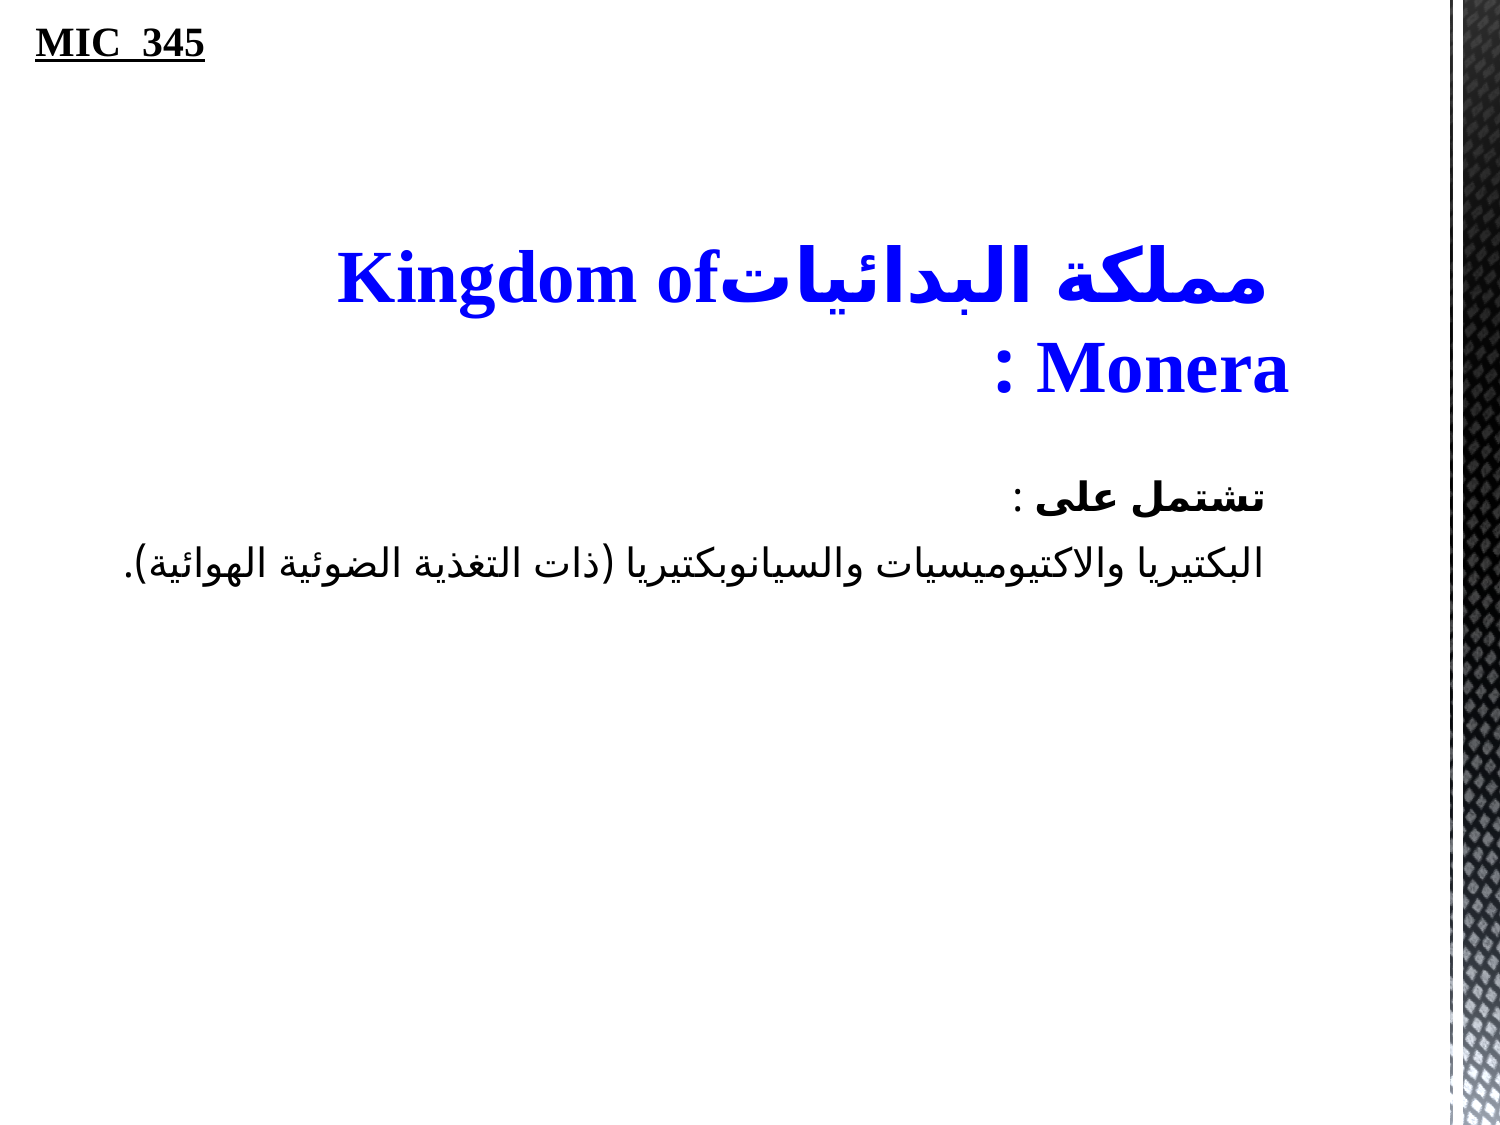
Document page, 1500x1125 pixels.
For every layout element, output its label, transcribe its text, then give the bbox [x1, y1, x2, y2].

picture [1447, 0, 1500, 1125]
text_box مملكة البدائياتKingdom of Monera : [182, 219, 1306, 362]
list تشتمل على : البكتيريا والاكتيوميسيات والسيانوبكتيريا (ذات التغذية الضوئية الهوائية). [100, 432, 1282, 681]
text_box MIC 345 [20, 0, 1471, 114]
